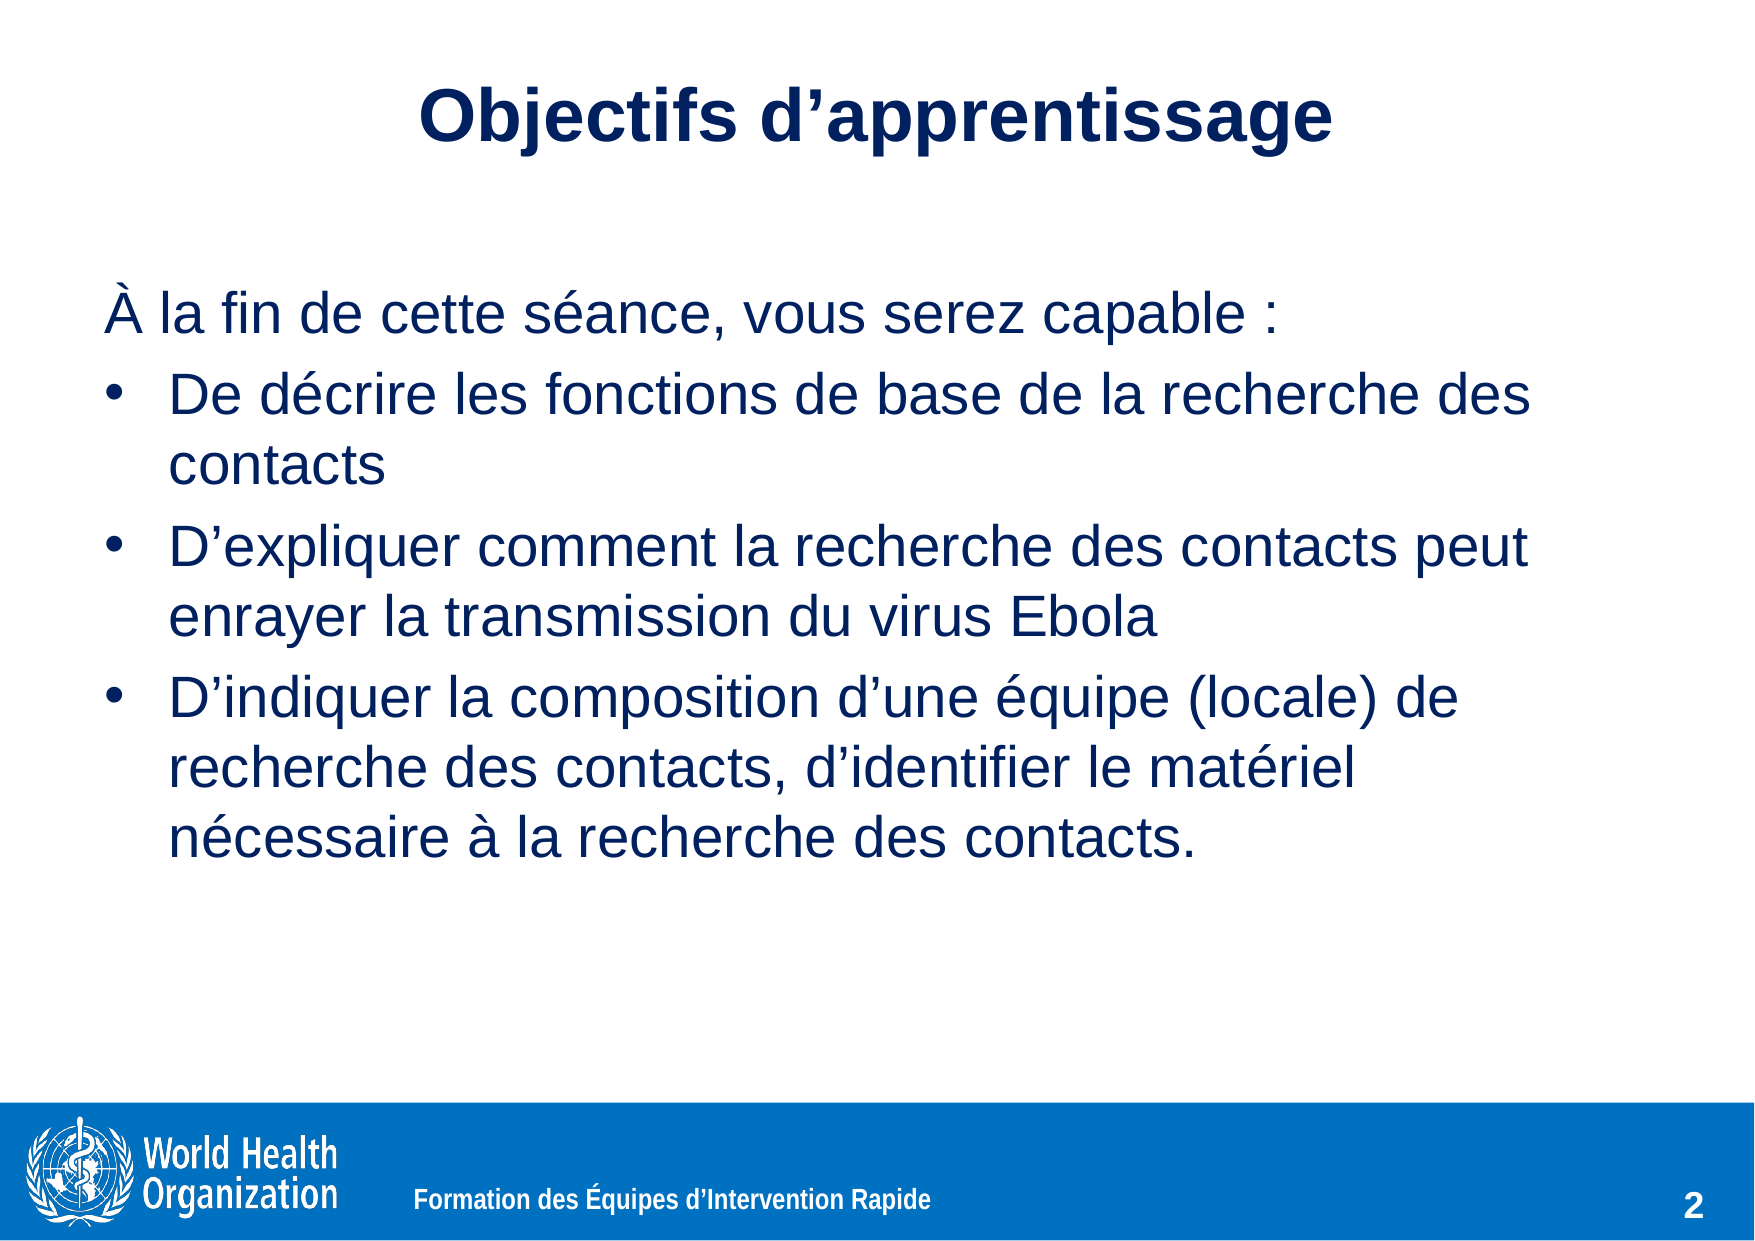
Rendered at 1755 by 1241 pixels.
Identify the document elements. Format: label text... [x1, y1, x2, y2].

list À la fin de cette séance, vous serez capable : De décrire les fonctions de base de la recherche des contacts D’expliquer comment la recherche des contacts peut enrayer la transmission du virus Ebola D’indiquer la composition d’une équipe (locale) de recherche des contacts, d’identifier le matériel nécessaire à la recherche des contacts. [87, 266, 1667, 1086]
title Objectifs d’apprentissage [87, 8, 1667, 215]
picture [25, 1116, 337, 1227]
